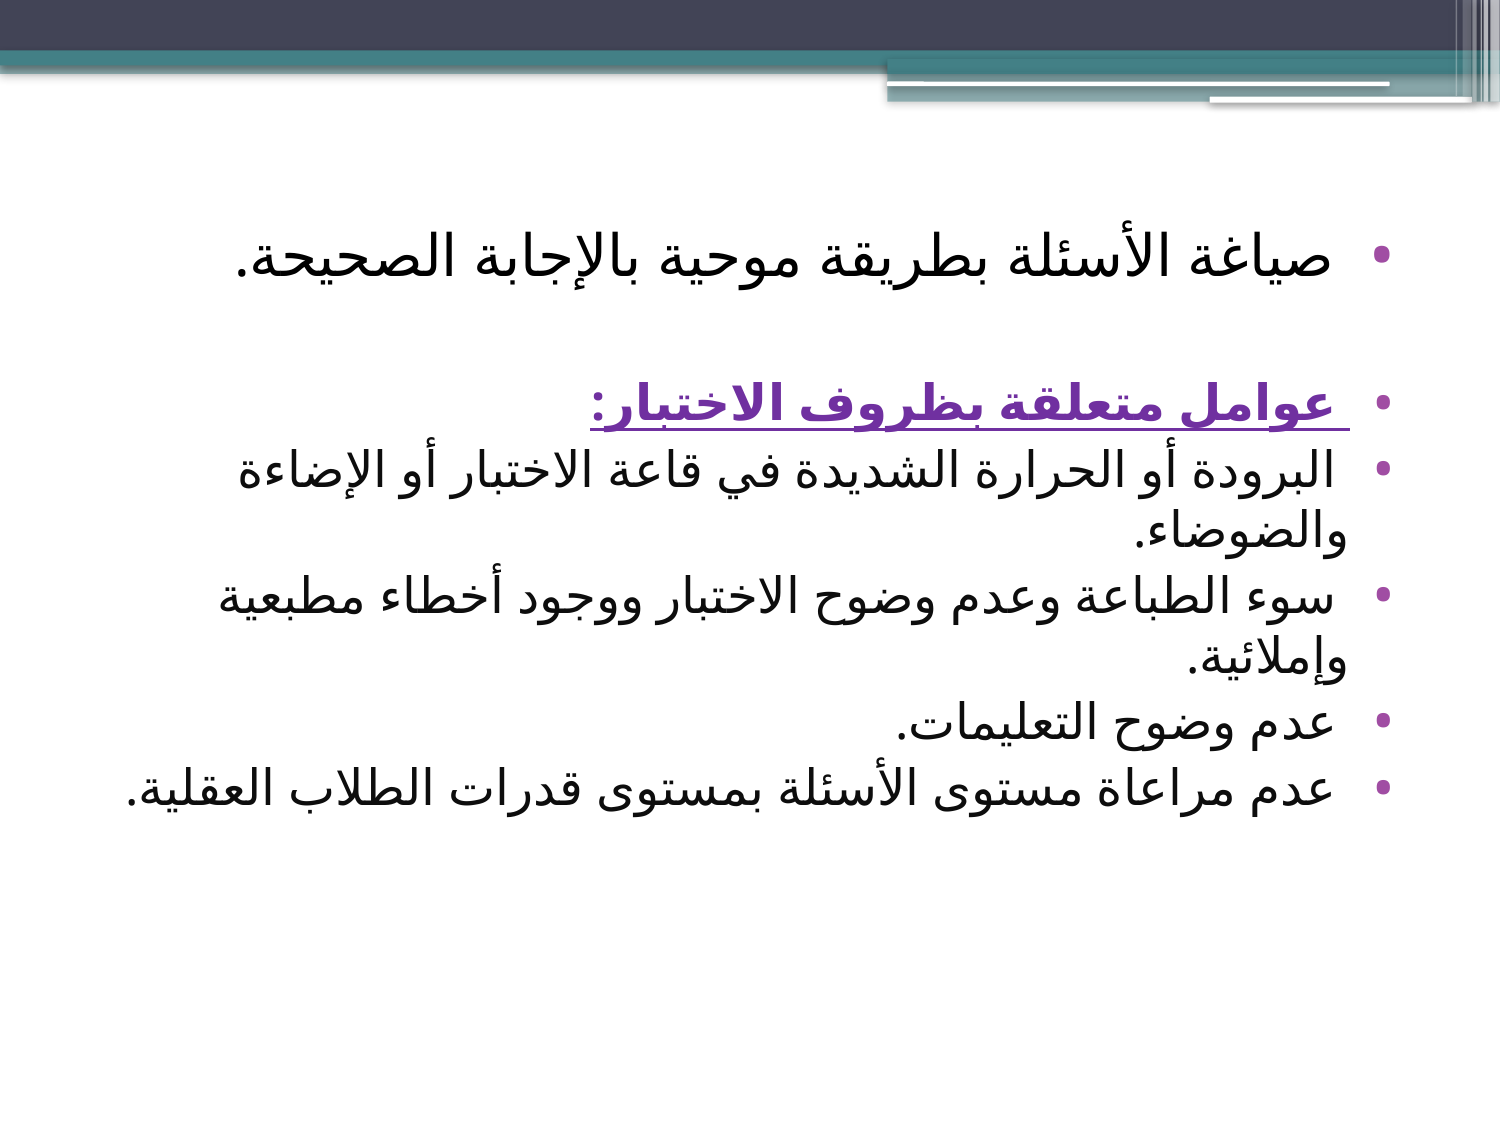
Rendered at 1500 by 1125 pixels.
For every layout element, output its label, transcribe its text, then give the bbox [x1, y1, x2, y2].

list صياغة الأسئلة بطريقة موحية بالإجابة الصحيحة. عوامل متعلقة بظروف الاختبار: البرودة أو الحرارة الشديدة في قاعة الاختبار أو الإضاءة والضوضاء. سوء الطباعة وعدم وضوح الاختبار ووجود أخطاء مطبعية وإملائية. عدم وضوح التعليمات. عدم مراعاة مستوى الأسئلة بمستوى قدرات الطلاب العقلية. [75, 210, 1425, 1079]
